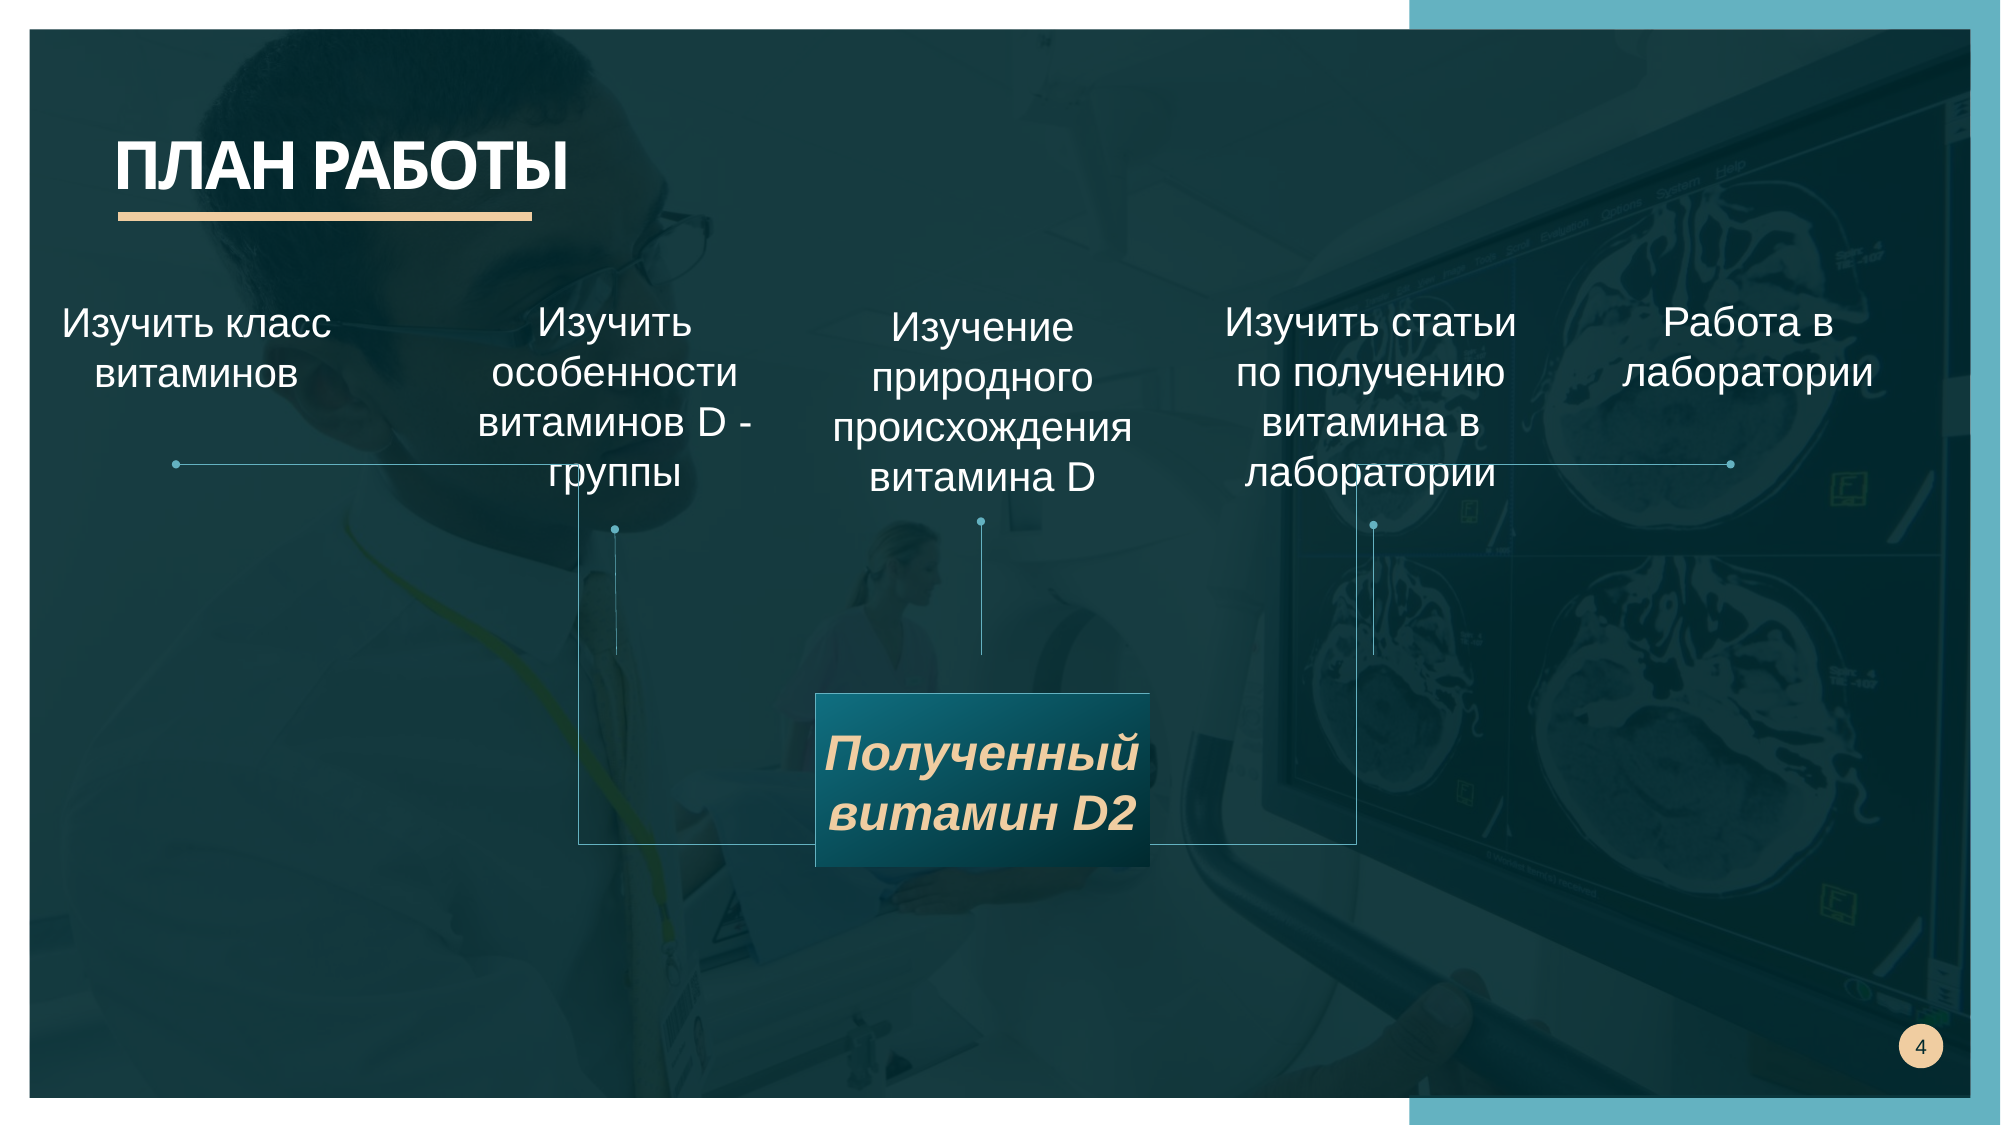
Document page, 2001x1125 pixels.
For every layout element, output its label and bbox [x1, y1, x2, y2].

text_box [1166, 280, 1547, 1029]
picture [29, 29, 1971, 1098]
text_box [387, 252, 768, 1057]
